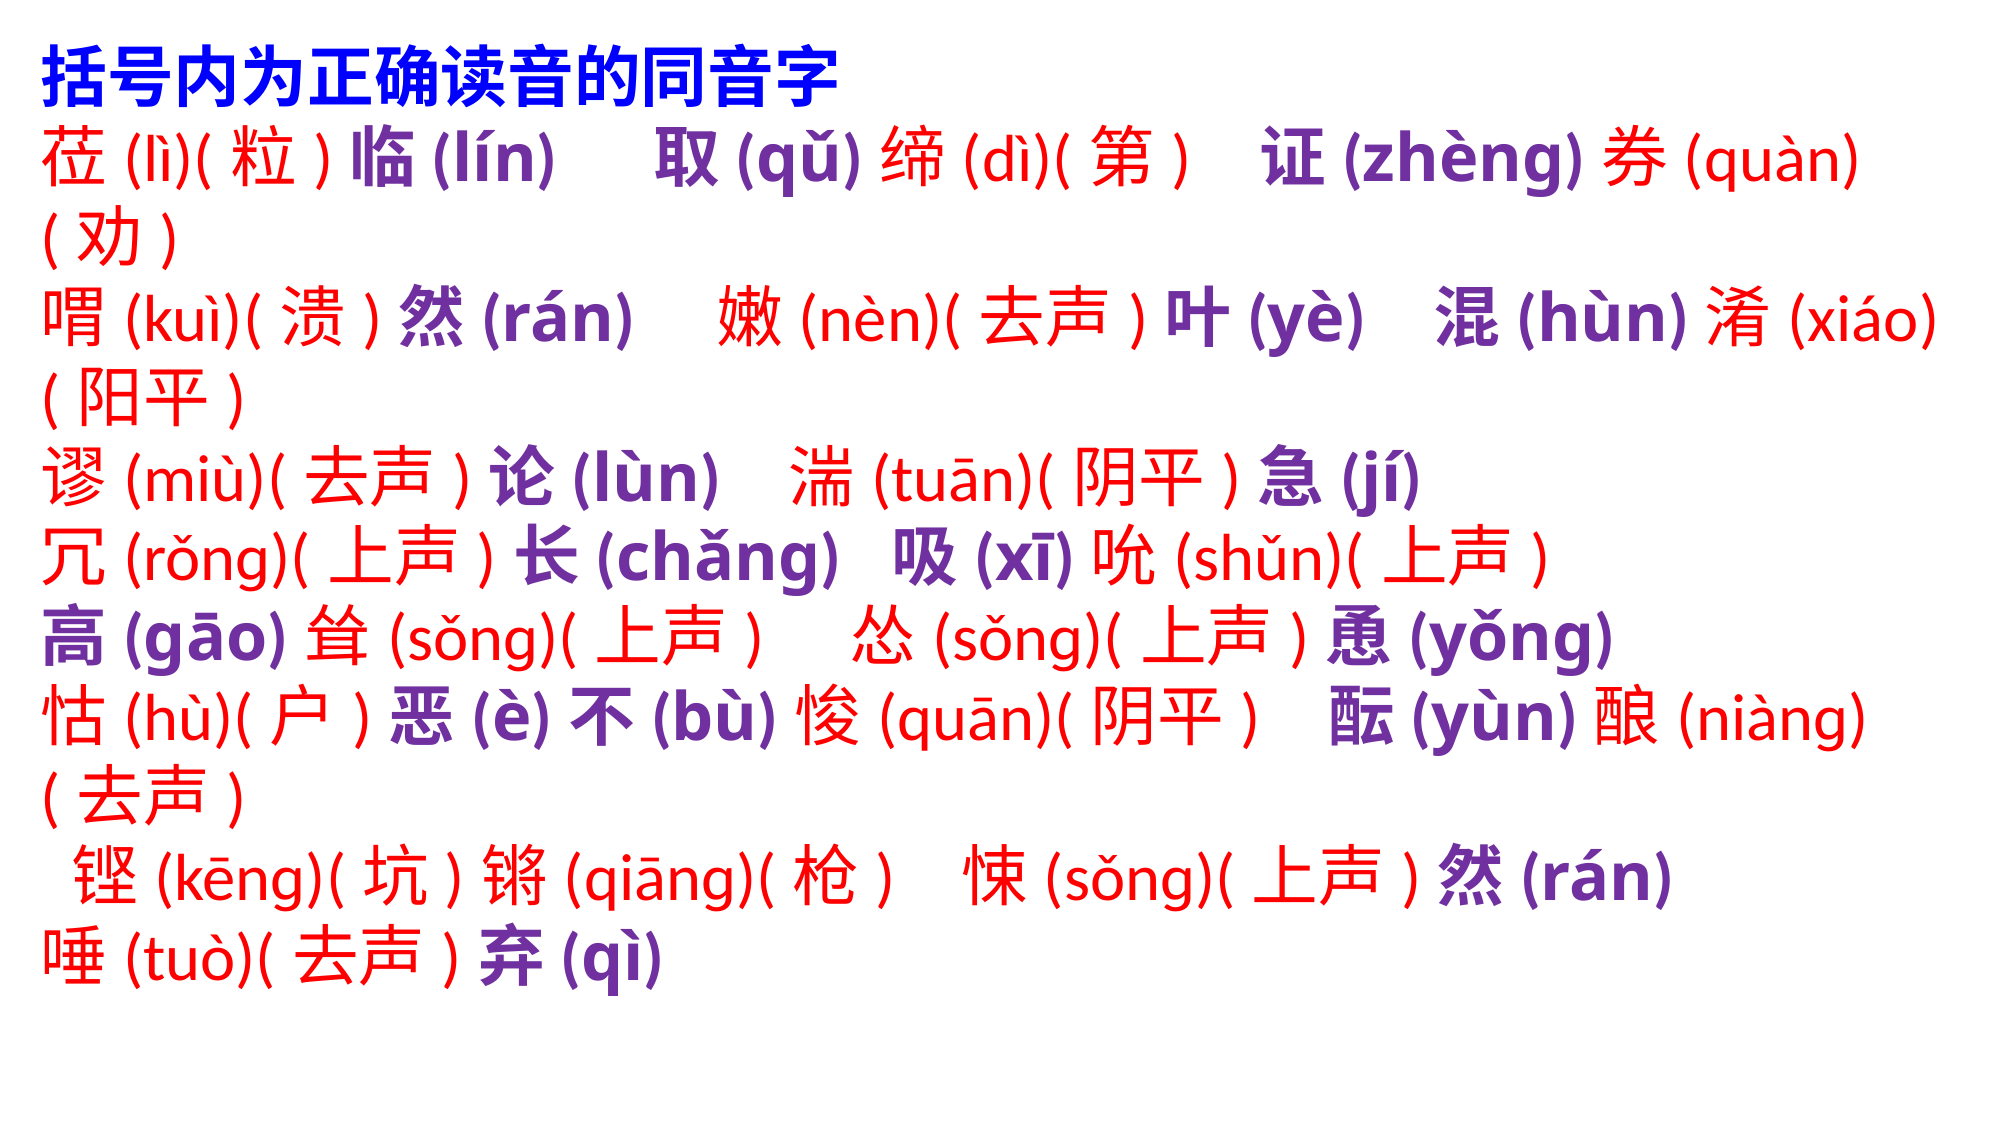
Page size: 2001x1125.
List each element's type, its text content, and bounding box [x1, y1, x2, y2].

text_box 括号内为正确读音的同音字 莅(lì)(粒)临(lín) 取(qǔ)缔(dì)(第) 证(zhènɡ)券(quàn)(劝) 喟(kuì)(溃)然(rán) 嫩(nèn)(去声)叶(yè) 混(hùn)淆(xiáo)(阳平) 谬(miù)(去声)论(lùn) 湍(tuān)(阴平)急(jí) 冗(rǒnɡ)(上声)长(chǎnɡ) 吸(xī)吮(shǔn)(上声) 高(ɡāo)耸(sǒnɡ)(上声) 怂(sǒnɡ)(上声)恿(yǒnɡ) 怙(hù)(户)恶(è)不(bù)悛(quān)(阴平) 酝(yùn)酿(niànɡ)(去声) 铿(kēnɡ)(坑)锵(qiānɡ)(枪) 悚(sǒnɡ)(上声)然(rán) 唾(tuò)(去声)弃(qì) [25, 27, 1975, 1002]
